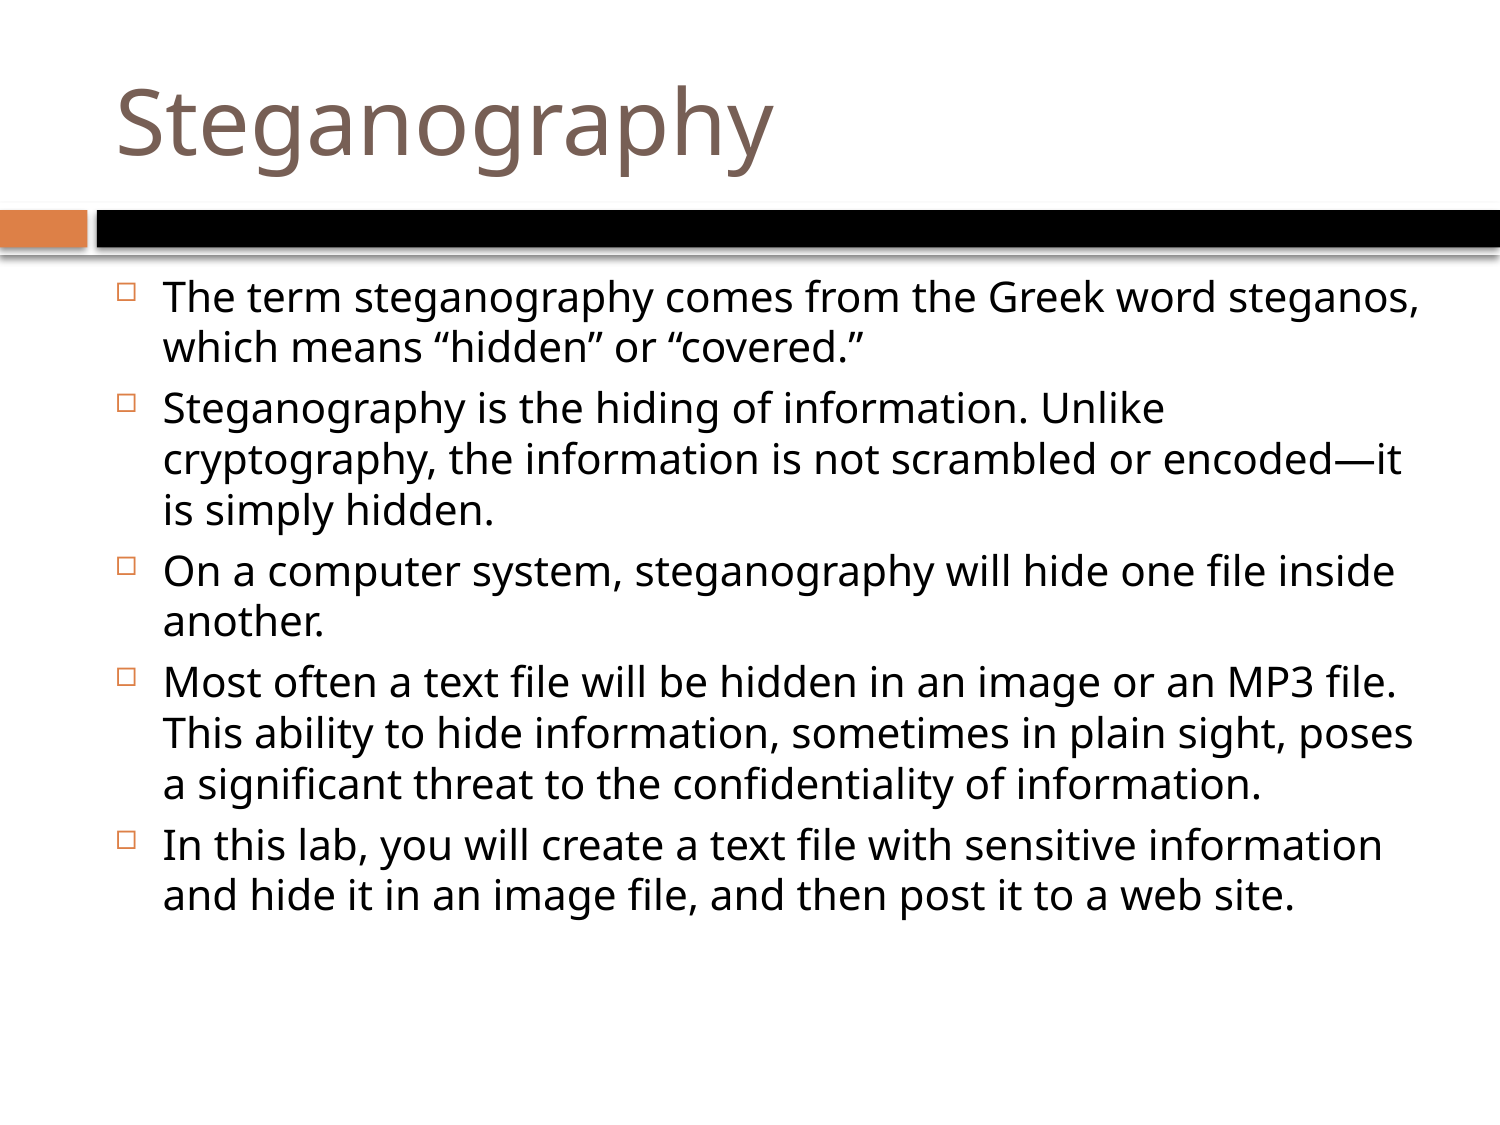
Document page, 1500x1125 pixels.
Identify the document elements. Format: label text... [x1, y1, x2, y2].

list The term steganography comes from the Greek word steganos, which means “hidden” or “covered.” Steganography is the hiding of information. Unlike cryptography, the information is not scrambled or encoded—it is simply hidden. On a computer system, steganography will hide one file inside another. Most often a text file will be hidden in an image or an MP3 file. This ability to hide information, sometimes in plain sight, poses a significant threat to the confidentiality of information. In this lab, you will create a text file with sensitive information and hide it in an image file, and then post it to a web site. [100, 262, 1438, 1000]
title Steganography [100, 37, 1438, 200]
